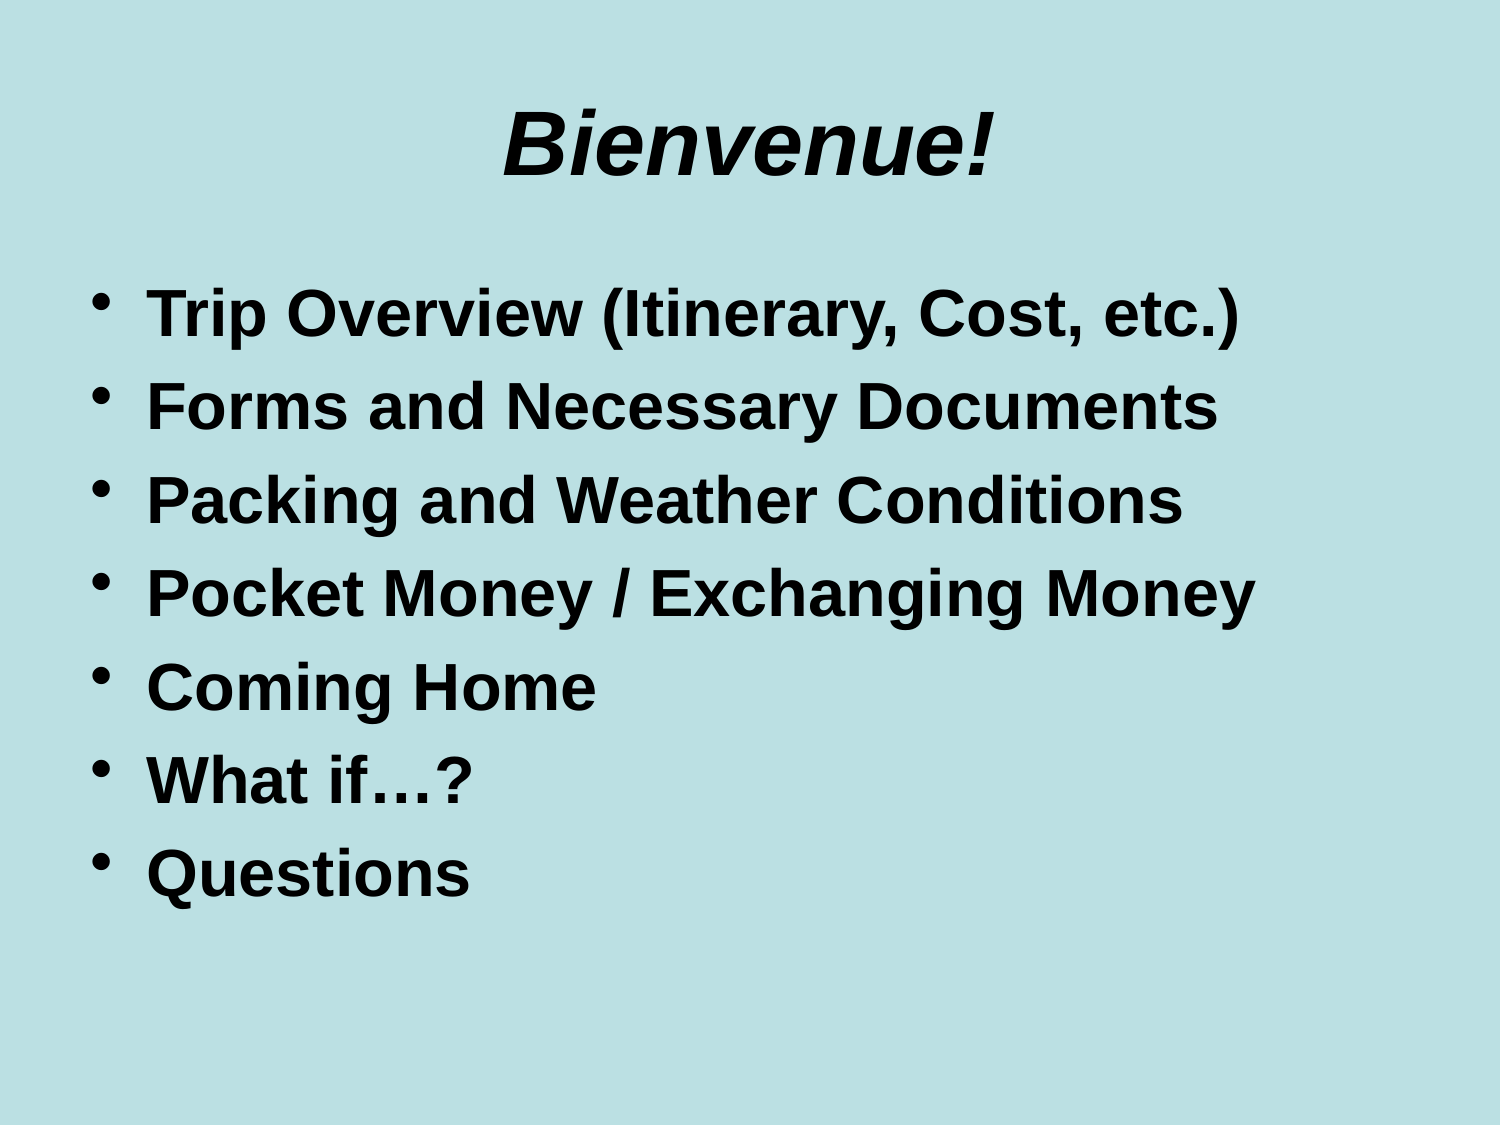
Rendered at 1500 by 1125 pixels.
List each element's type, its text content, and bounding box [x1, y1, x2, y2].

list Trip Overview (Itinerary, Cost, etc.) Forms and Necessary Documents Packing and Weather Conditions Pocket Money / Exchanging Money Coming Home What if…? Questions [74, 262, 1426, 1006]
title Bienvenue! [74, 44, 1426, 233]
